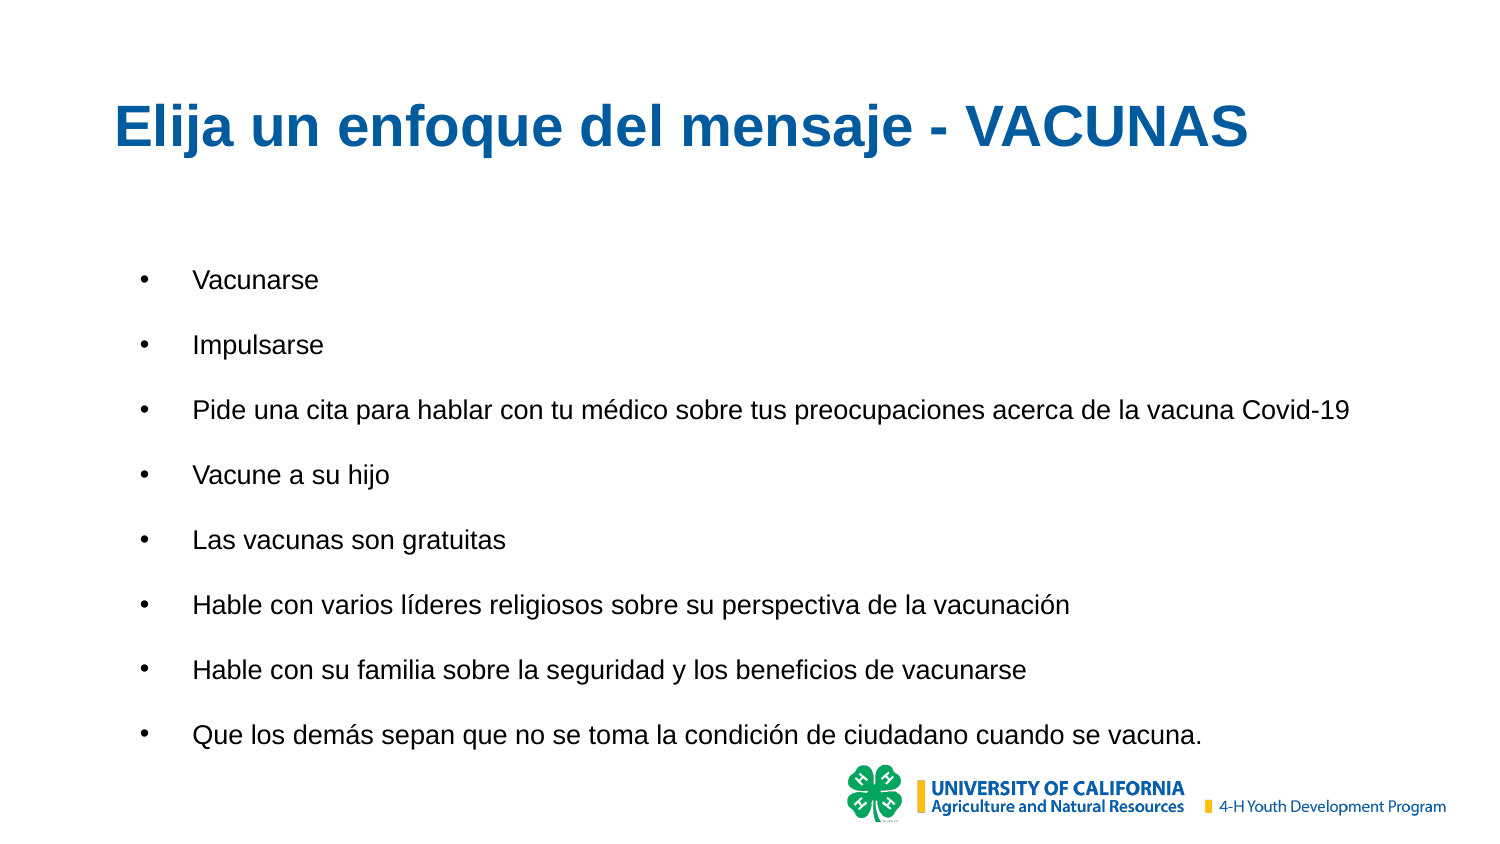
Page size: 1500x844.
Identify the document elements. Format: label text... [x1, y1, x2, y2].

list Vacunarse Impulsarse Pide una cita para hablar con tu médico sobre tus preocupaciones acerca de la vacuna Covid-19 Vacune a su hijo Las vacunas son gratuitas Hable con varios líderes religiosos sobre su perspectiva de la vacunación Hable con su familia sobre la seguridad y los beneficios de vacunarse Que los demás sepan que no se toma la condición de ciudadano cuando se vacuna. [103, 224, 1397, 760]
title Elija un enfoque del mensaje - VACUNAS [103, 90, 1397, 224]
picture [844, 760, 1451, 825]
